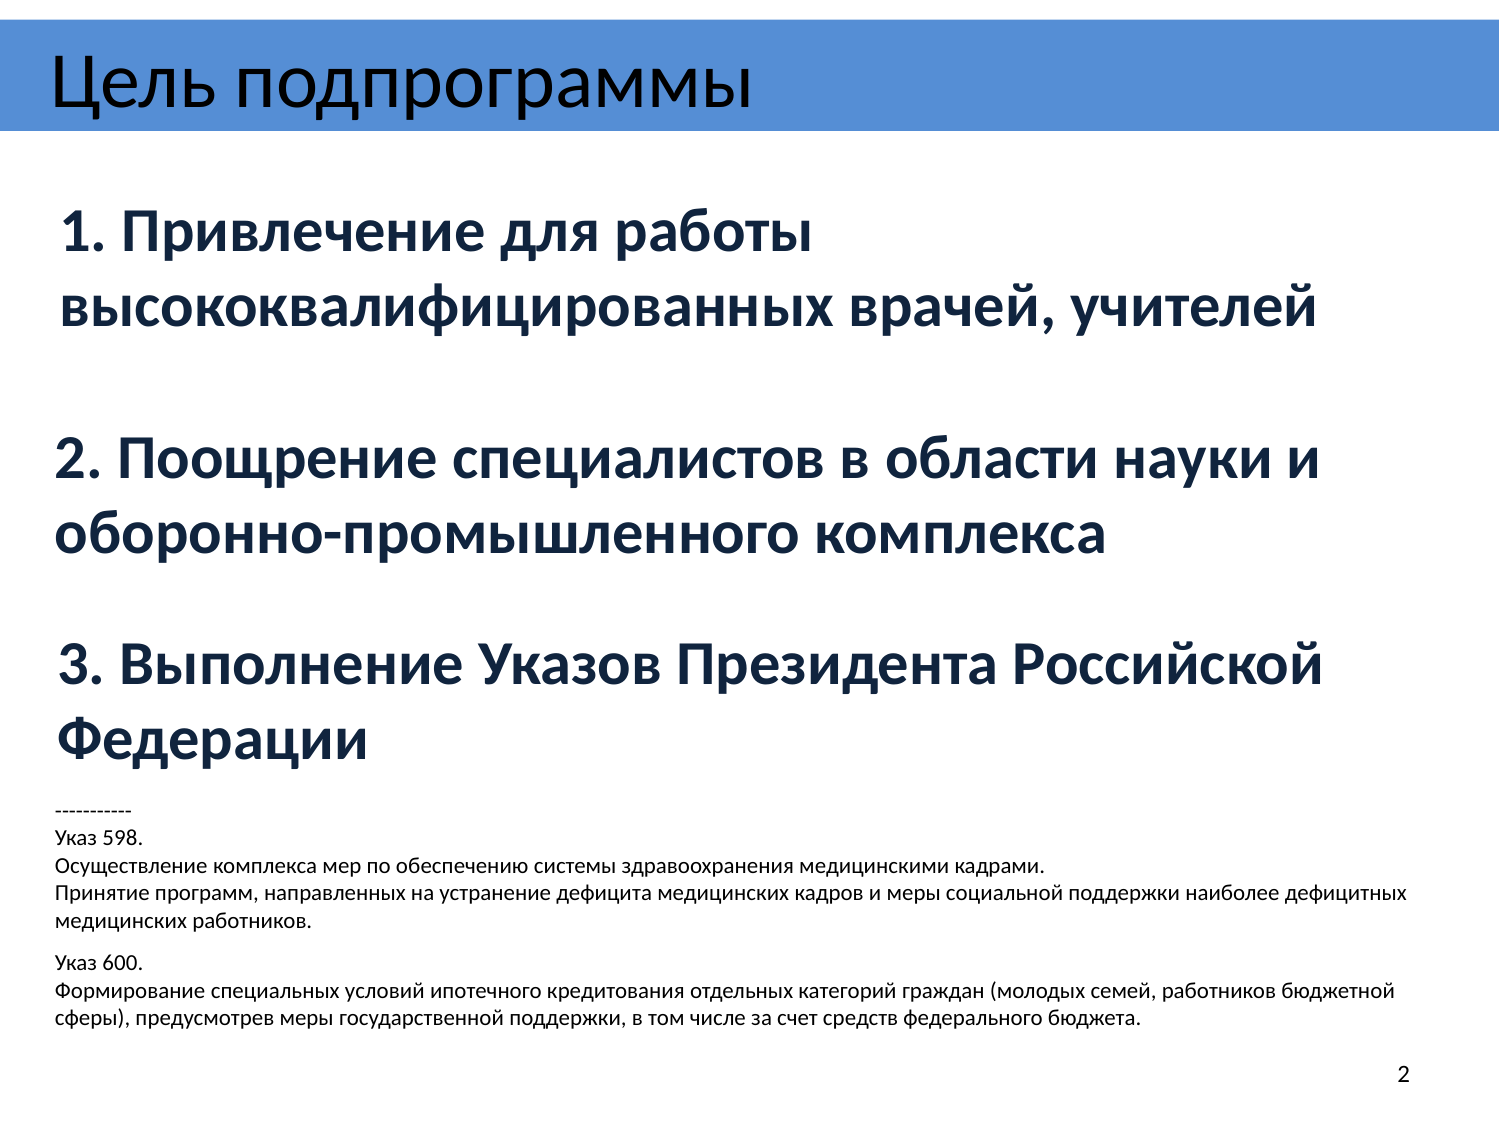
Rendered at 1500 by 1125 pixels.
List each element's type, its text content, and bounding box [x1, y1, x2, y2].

text_box 1. Привлечение для работы высококвалифицированных врачей, учителей [44, 181, 1458, 347]
text_box 2. Поощрение специалистов в области науки и оборонно-промышленного комплекса [40, 408, 1454, 574]
text_box 3. Выполнение Указов Президента Российской Федерации [42, 615, 1456, 780]
slide_number 2 [1074, 1042, 1425, 1103]
title Цель подпрограммы [0, 19, 1499, 131]
text_box Указ 600. Формирование специальных условий ипотечного кредитования отдельных категорий граждан (молодых семей, работников бюджетной сферы), предусмотрев меры государственной поддержки, в том числе за счет средств федерального бюджета. [40, 940, 1460, 1038]
text_box ----------- Указ 598. Осуществление комплекса мер по обеспечению системы здравоохранения медицинскими кадрами. Принятие программ, направленных на устранение дефицита медицинских кадров и меры социальной поддержки наиболее дефицитных медицинских работников. [40, 788, 1458, 940]
